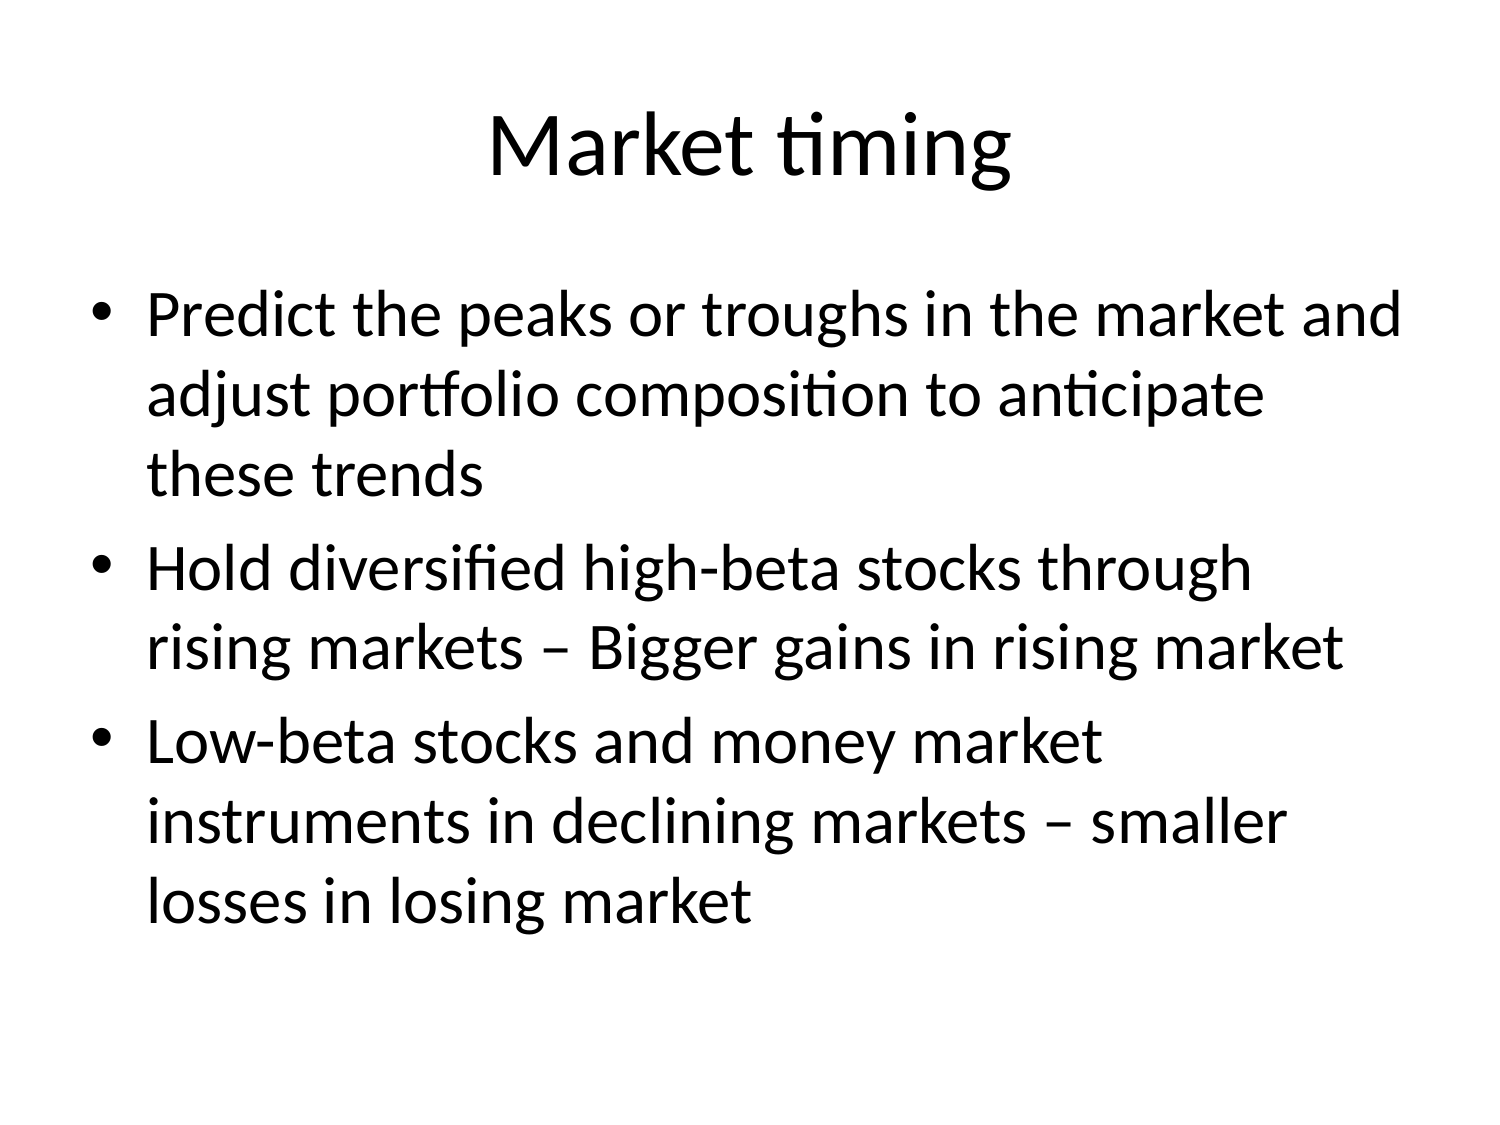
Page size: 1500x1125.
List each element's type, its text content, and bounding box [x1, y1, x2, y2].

list Predict the peaks or troughs in the market and adjust portfolio composition to anticipate these trends Hold diversified high-beta stocks through rising markets – Bigger gains in rising market Low-beta stocks and money market instruments in declining markets – smaller losses in losing market [75, 262, 1425, 1005]
title Market timing [75, 45, 1425, 233]
